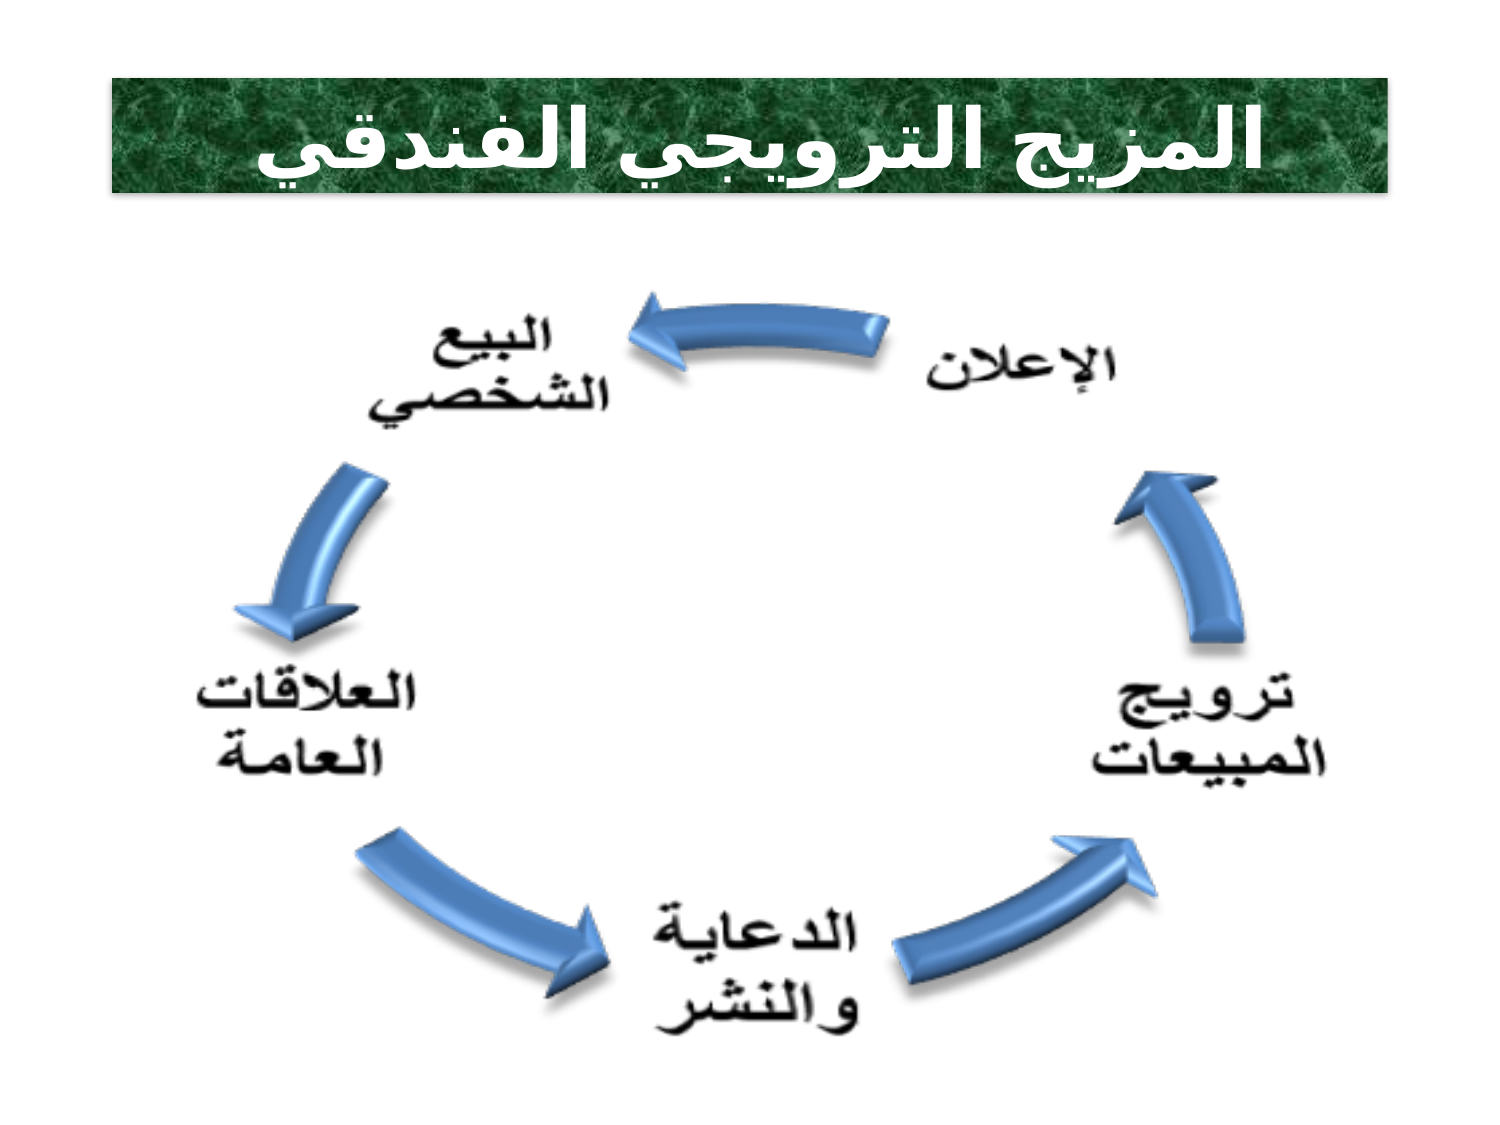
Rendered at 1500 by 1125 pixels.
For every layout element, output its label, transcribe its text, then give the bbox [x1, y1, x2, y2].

picture [143, 231, 1356, 1075]
text_box المزيج الترويجي الفندقي [112, 78, 1388, 193]
